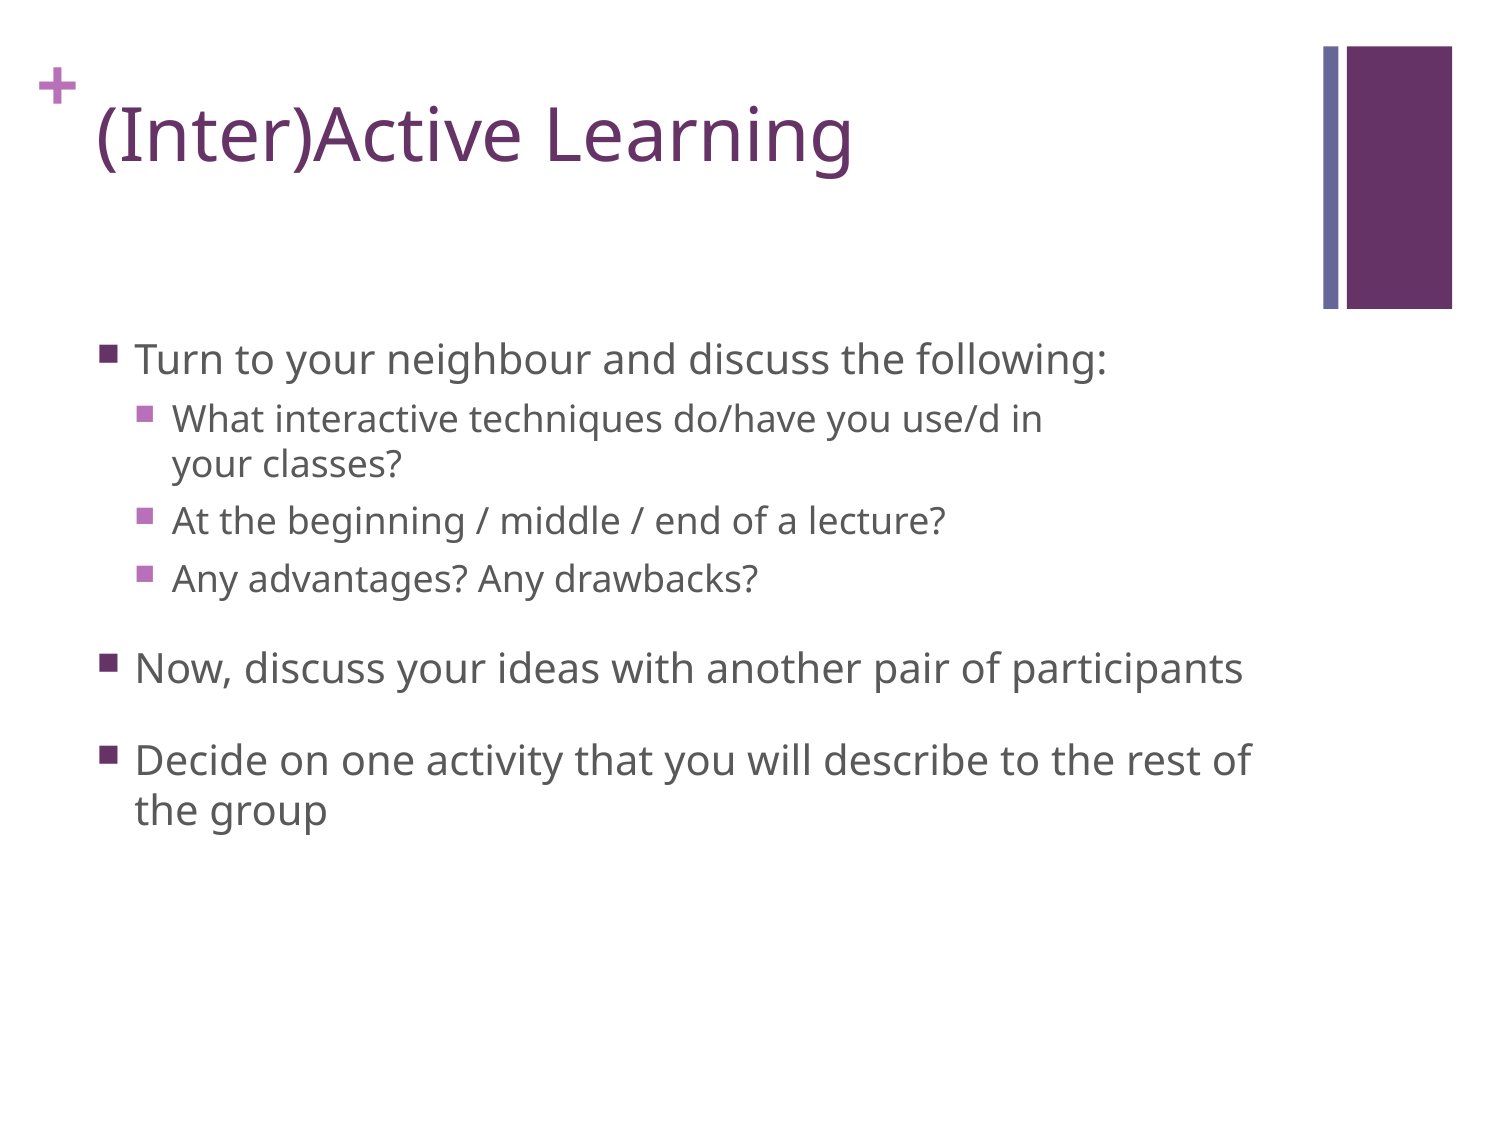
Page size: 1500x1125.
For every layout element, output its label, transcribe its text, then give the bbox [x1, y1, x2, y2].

title (Inter)Active Learning [81, 79, 1322, 263]
list Turn to your neighbour and discuss the following: What interactive techniques do/have you use/d in your classes? At the beginning / middle / end of a lecture? Any advantages? Any drawbacks? Now, discuss your ideas with another pair of participants Decide on one activity that you will describe to the rest of the group [81, 324, 1322, 1005]
